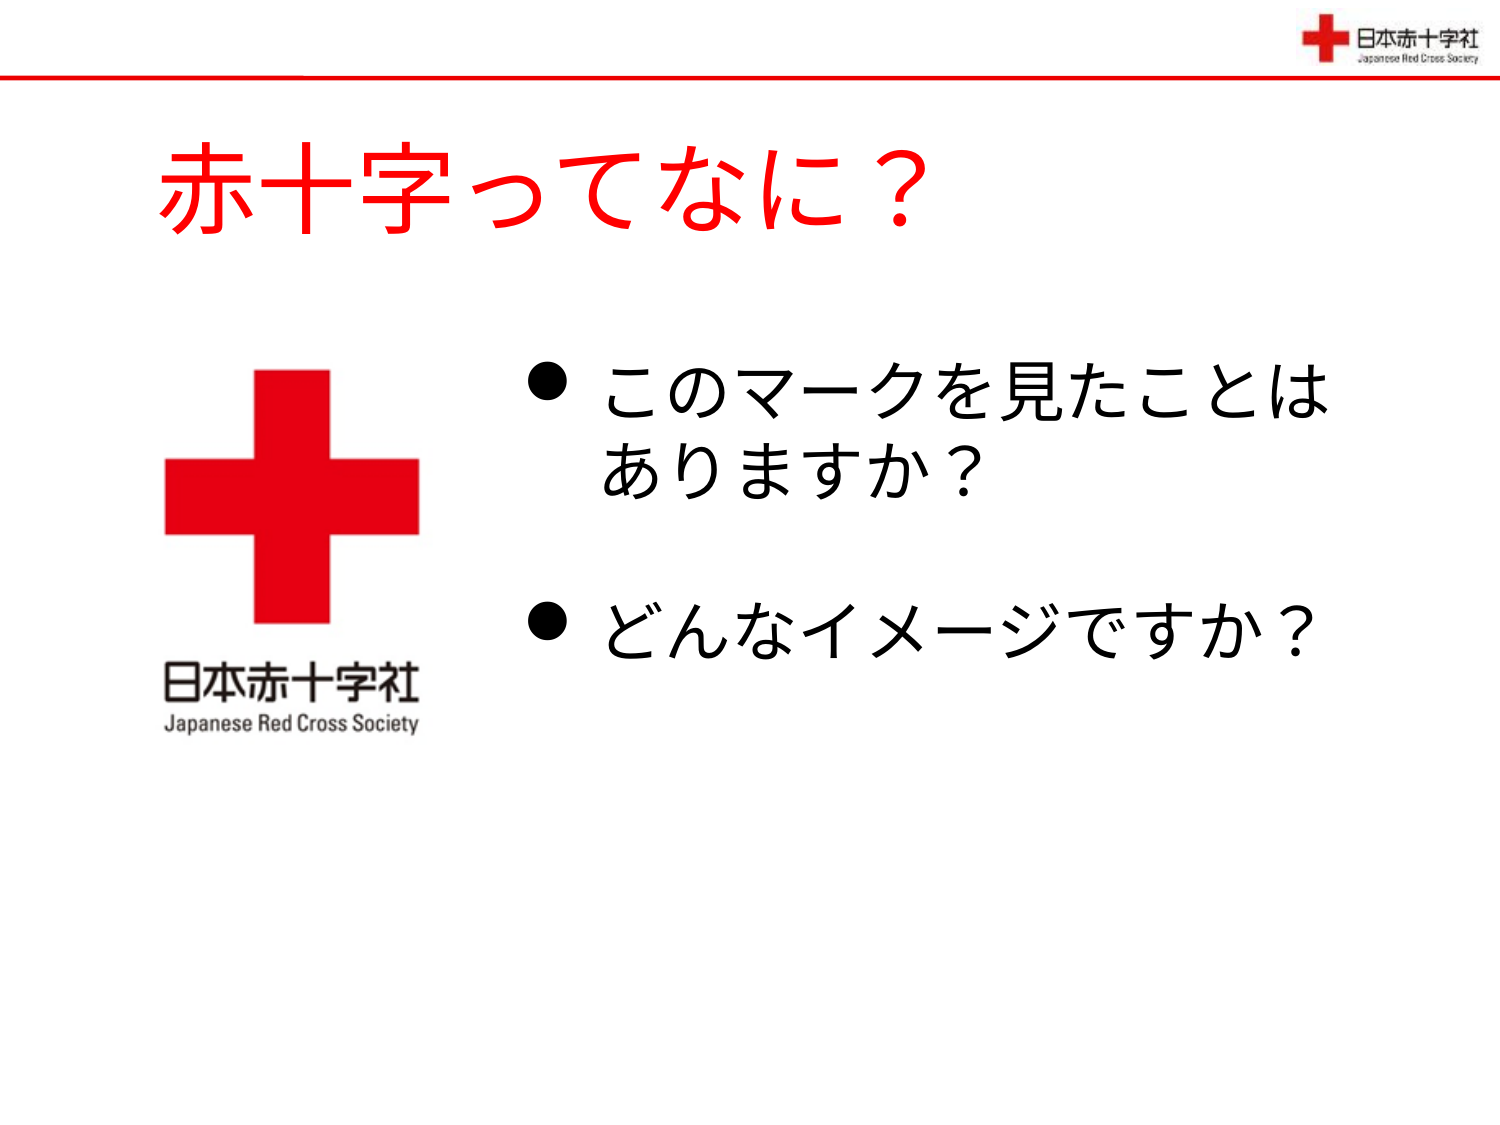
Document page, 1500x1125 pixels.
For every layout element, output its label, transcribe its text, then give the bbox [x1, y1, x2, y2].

text_box このマークを見たことはありますか？ どんなイメージですか？ [512, 342, 1412, 677]
picture [76, 281, 509, 822]
text_box 赤十字ってなに？ [141, 119, 1412, 255]
picture [1296, 8, 1486, 66]
